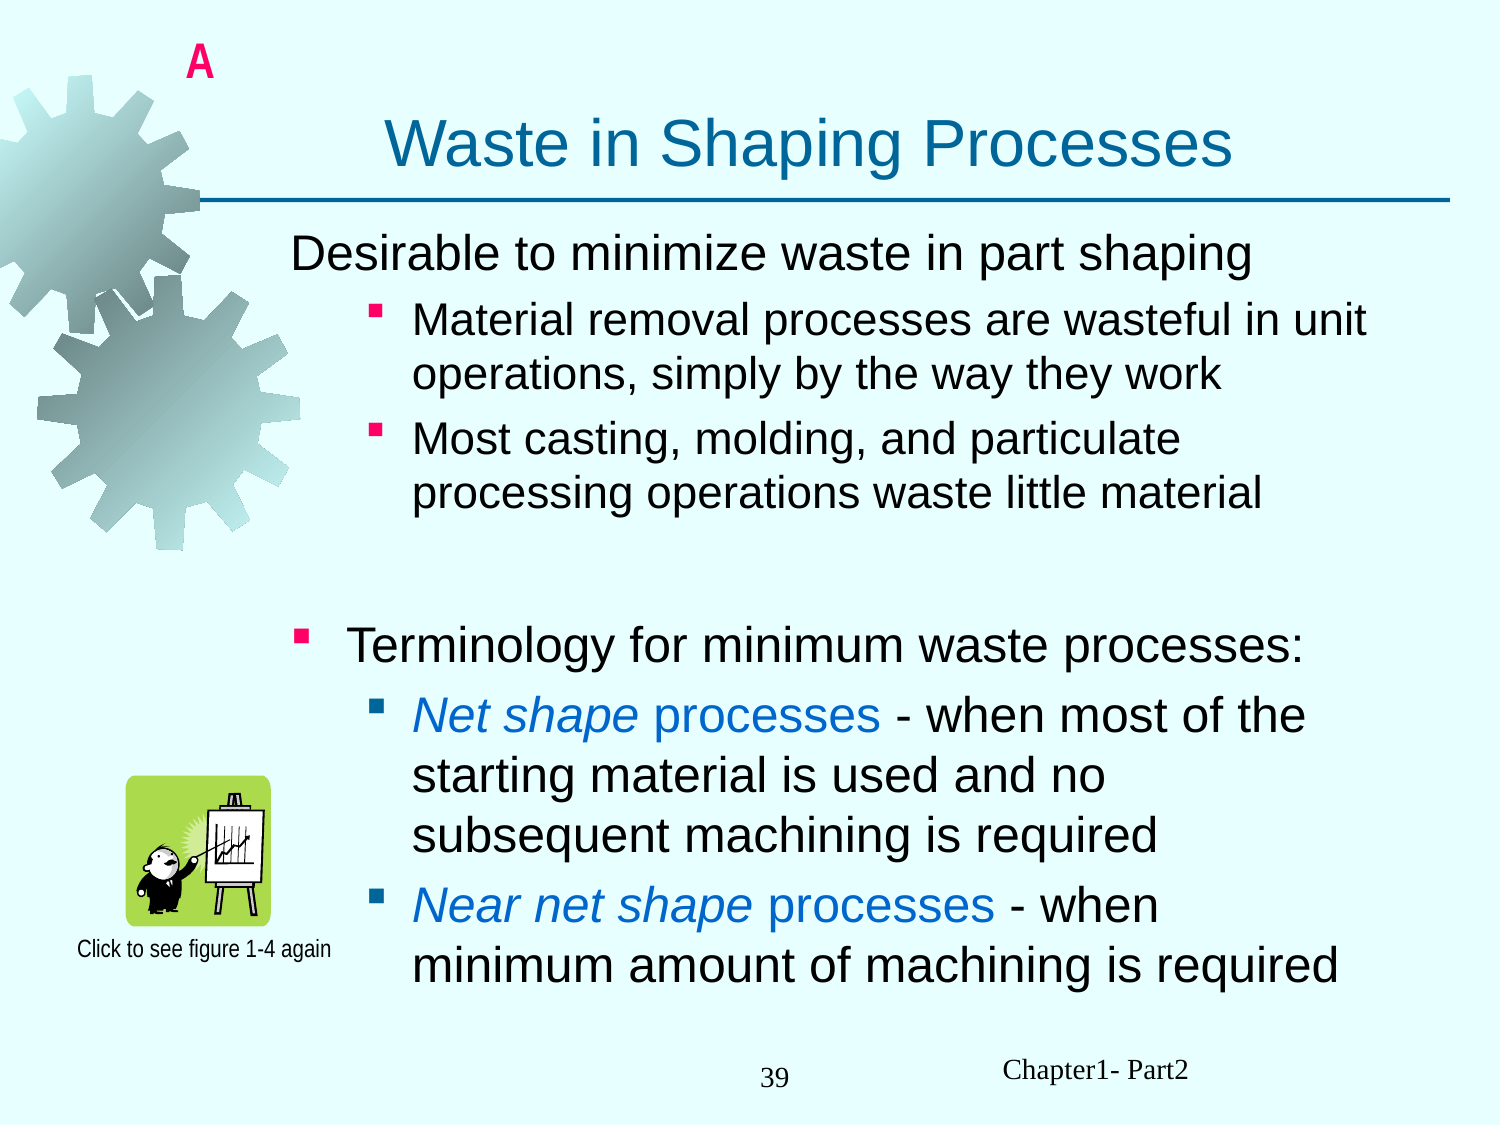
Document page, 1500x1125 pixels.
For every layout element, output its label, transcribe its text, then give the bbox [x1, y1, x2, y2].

footer Chapter1- Part2 [987, 1042, 1463, 1122]
picture [124, 774, 272, 928]
text_box Click to see figure 1-4 again [62, 924, 347, 970]
text_box A [170, 21, 230, 97]
slide_number 39 [599, 1050, 951, 1125]
list Desirable to minimize waste in part shaping Material removal processes are wasteful in unit operations, simply by the way they work Most casting, molding, and particulate processing operations waste little material Terminology for minimum waste processes: Net shape processes - when most of the starting material is used and no subsequent machining is required Near net shape processes - when minimum amount of machining is required [274, 212, 1388, 1001]
title Waste in Shaping Processes [185, 35, 1452, 190]
